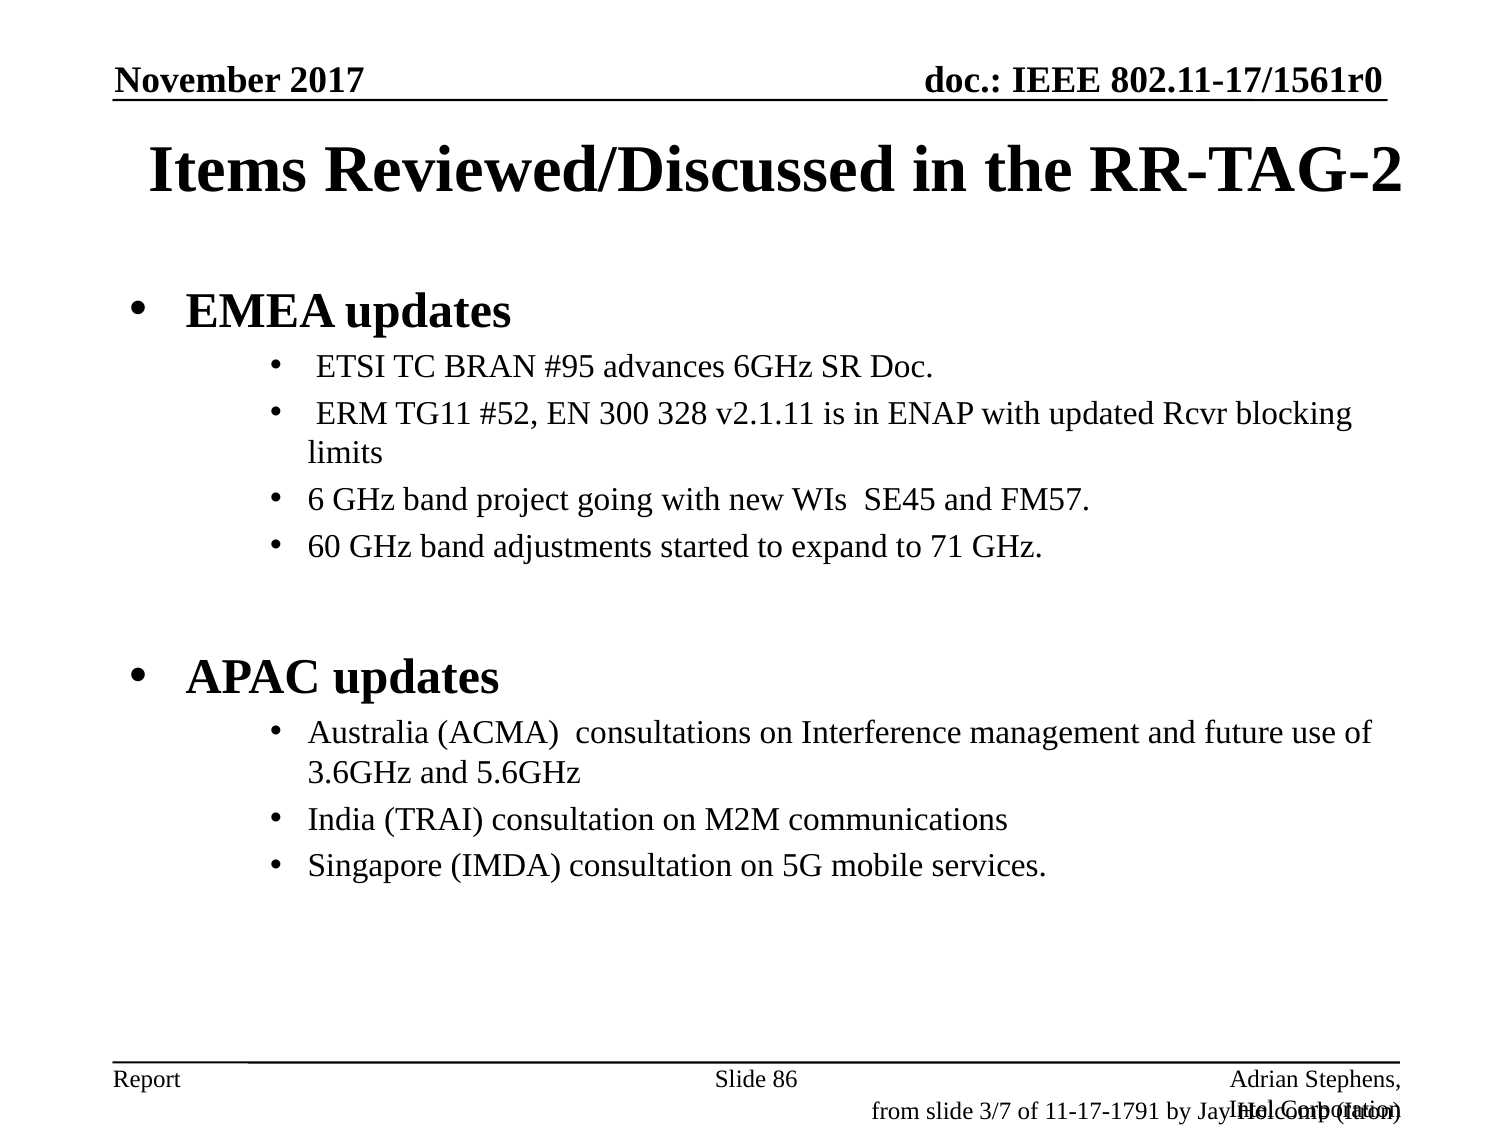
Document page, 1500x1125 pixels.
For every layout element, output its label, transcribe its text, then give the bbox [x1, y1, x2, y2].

text_box from slide 3/7 of 11-17-1791 by Jay Holcomb (Itron) [343, 1087, 1417, 1125]
title Items Reviewed/Discussed in the RR-TAG-2 [114, 77, 1440, 200]
footer Adrian Stephens, Intel Corporation [1194, 1063, 1402, 1087]
slide_number Slide 86 [711, 1061, 801, 1093]
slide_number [114, 54, 374, 101]
list EMEA updates ETSI TC BRAN #95 advances 6GHz SR Doc. ERM TG11 #52, EN 300 328 v2.1.11 is in ENAP with updated Rcvr blocking limits 6 GHz band project going with new WIs SE45 and FM57. 60 GHz band adjustments started to expand to 71 GHz. APAC updates Australia (ACMA) consultations on Interference management and future use of 3.6GHz and 5.6GHz India (TRAI) consultation on M2M communications Singapore (IMDA) consultation on 5G mobile services. [114, 200, 1440, 1063]
